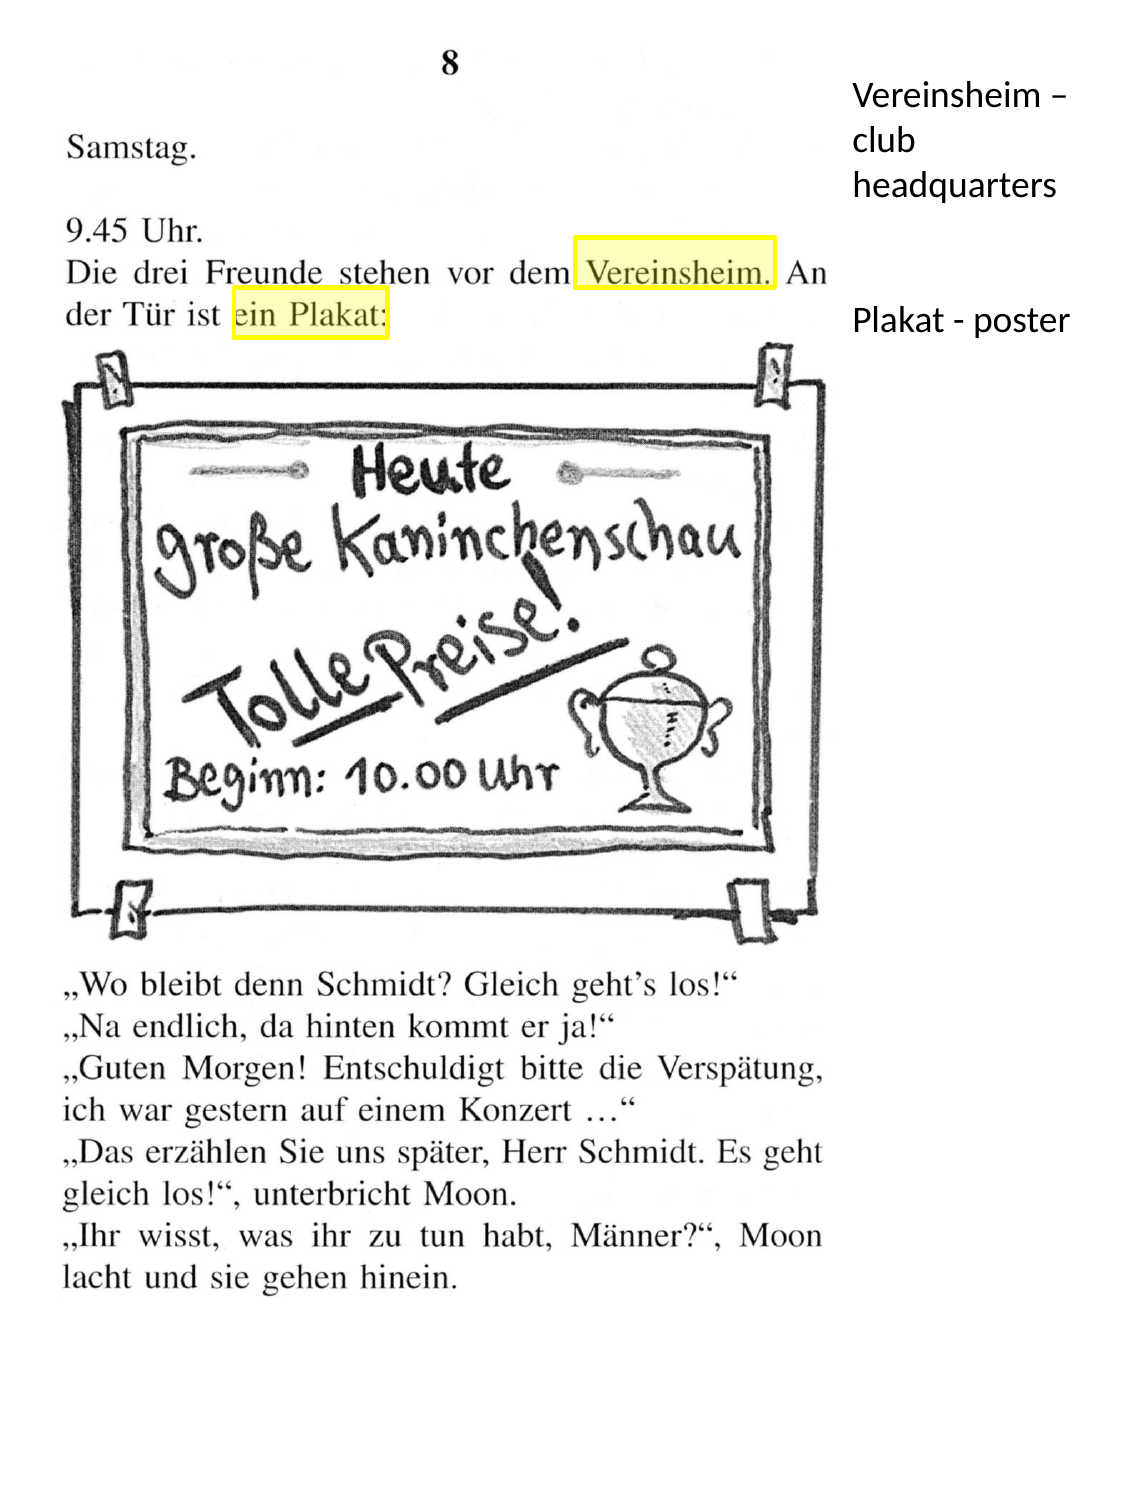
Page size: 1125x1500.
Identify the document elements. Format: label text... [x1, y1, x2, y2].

picture [0, 37, 869, 1313]
text_box Vereinsheim – club headquarters Plakat - poster [873, 62, 1125, 348]
